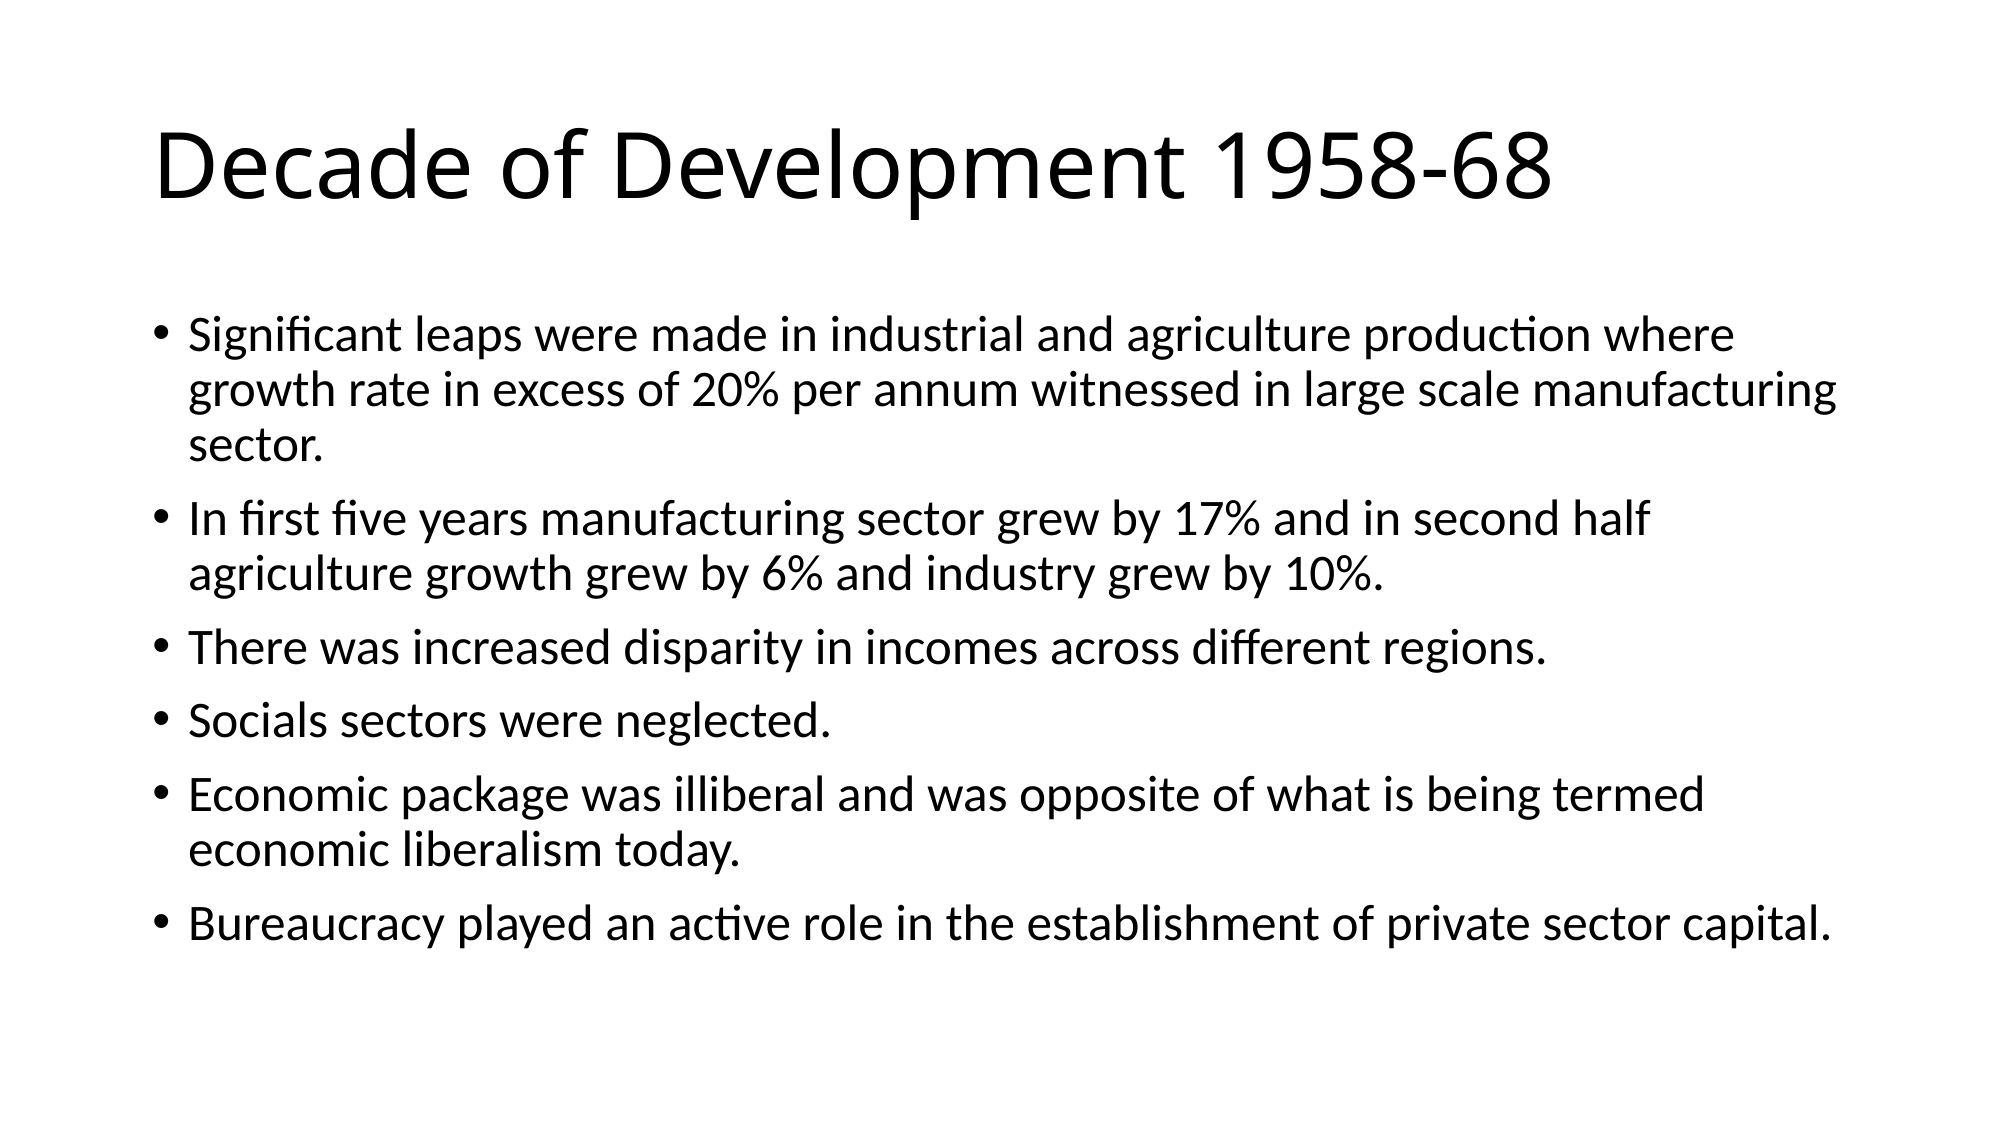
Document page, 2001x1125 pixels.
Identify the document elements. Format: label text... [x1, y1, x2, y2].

title Decade of Development 1958-68 [137, 59, 1863, 278]
list Significant leaps were made in industrial and agriculture production where growth rate in excess of 20% per annum witnessed in large scale manufacturing sector. In first five years manufacturing sector grew by 17% and in second half agriculture growth grew by 6% and industry grew by 10%. There was increased disparity in incomes across different regions. Socials sectors were neglected. Economic package was illiberal and was opposite of what is being termed economic liberalism today. Bureaucracy played an active role in the establishment of private sector capital. [137, 299, 1863, 1014]
